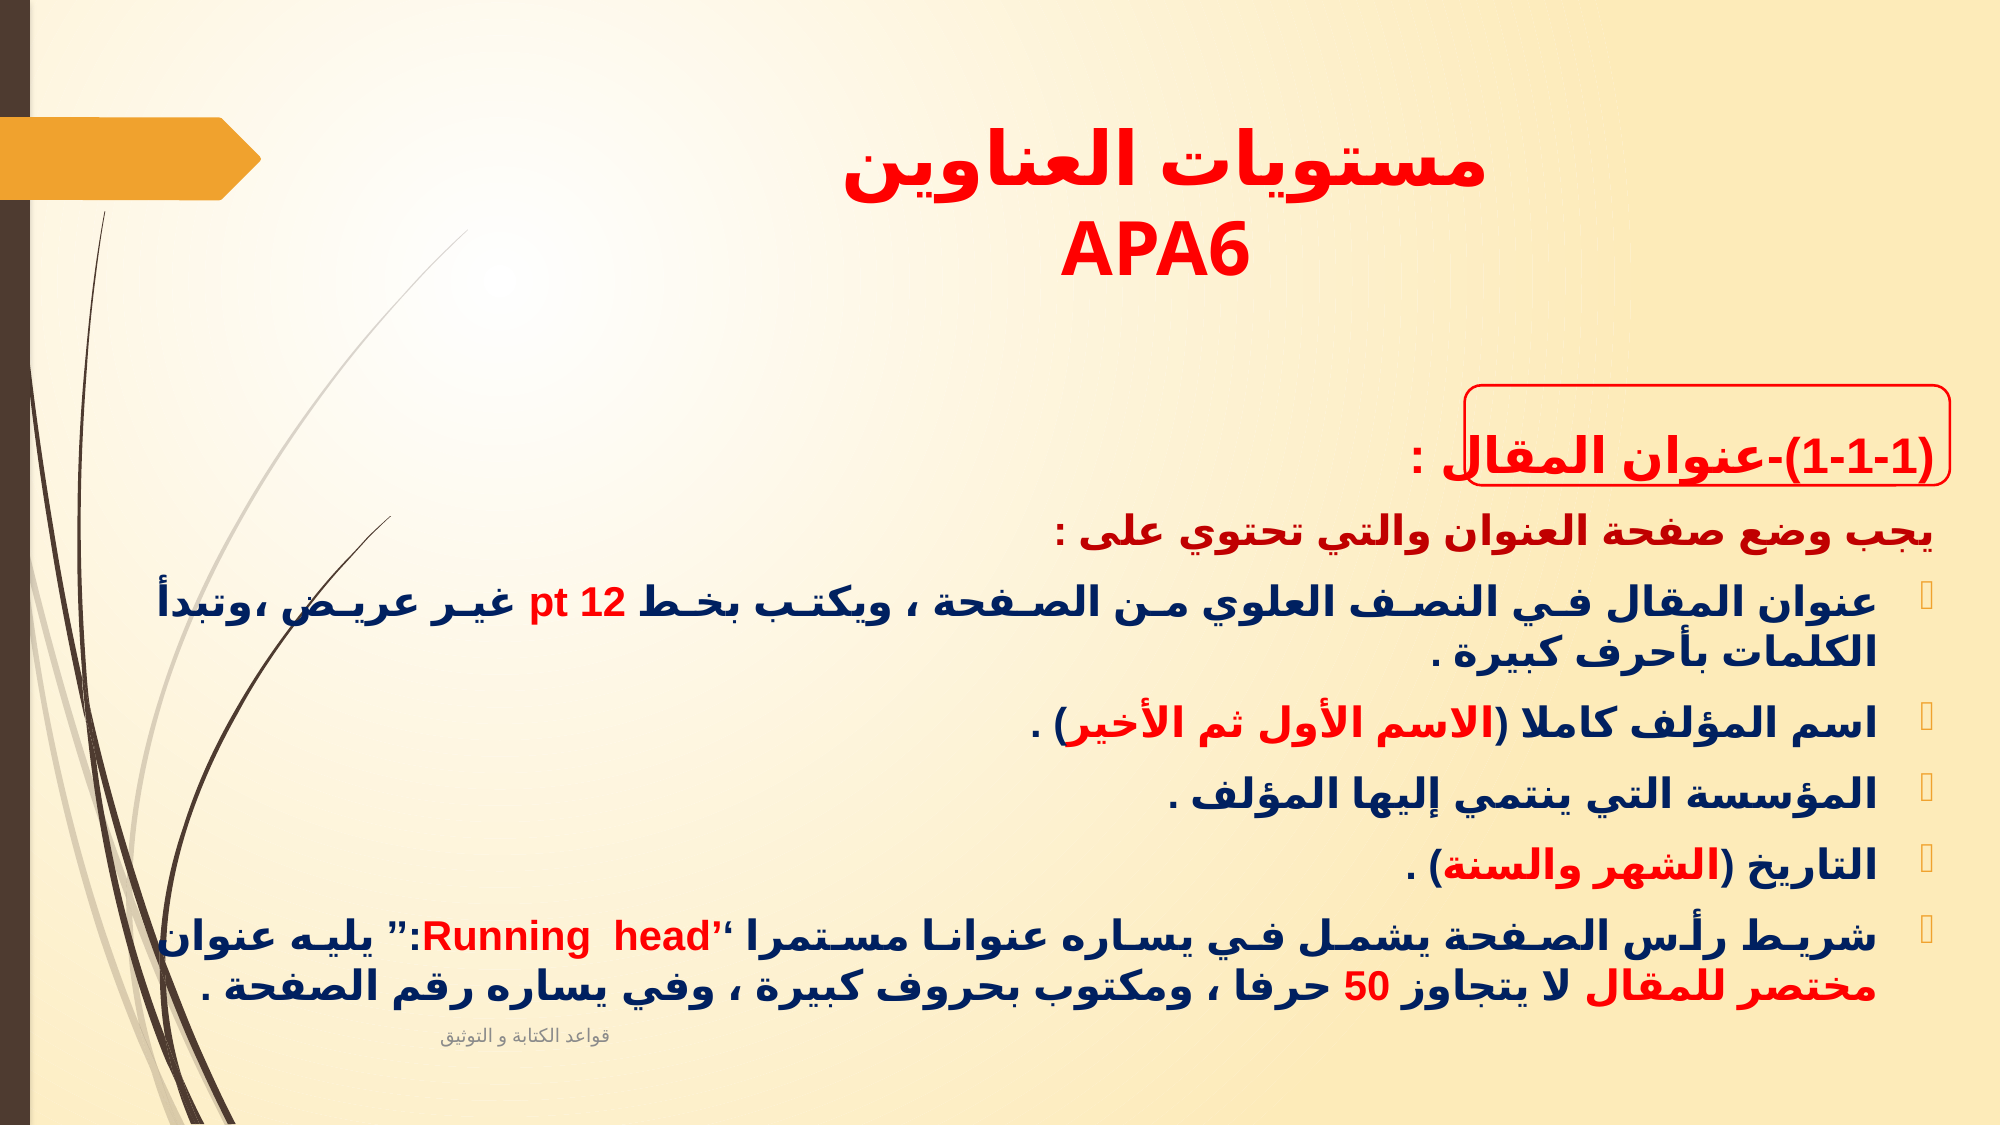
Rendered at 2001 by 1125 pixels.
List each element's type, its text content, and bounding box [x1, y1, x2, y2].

footer قواعد الكتابة و التوثيق [424, 1006, 1675, 1067]
text_box [1463, 383, 1952, 487]
list (1-1-1)-عنوان المقال : يجب وضع صفحة العنوان والتي تحتوي على : عنوان المقال في النصف العلوي من الصفحة ، ويكتب بخط 12 pt غير عريض ،وتبدأ الكلمات بأحرف كبيرة . اسم المؤلف كاملا (الاسم الأول ثم الأخير) . المؤسسة التي ينتمي إليها المؤلف . التاريخ (الشهر والسنة) . شريط رأس الصفحة يشمل في يساره عنوانا مستمرا ‘’Running head:’’ يليه عنوان مختصر للمقال لا يتجاوز 50 حرفا ، ومكتوب بحروف كبيرة ، وفي يساره رقم الصفحة . [141, 350, 1950, 1067]
title مستويات العناوين APA6 [425, 102, 1888, 313]
